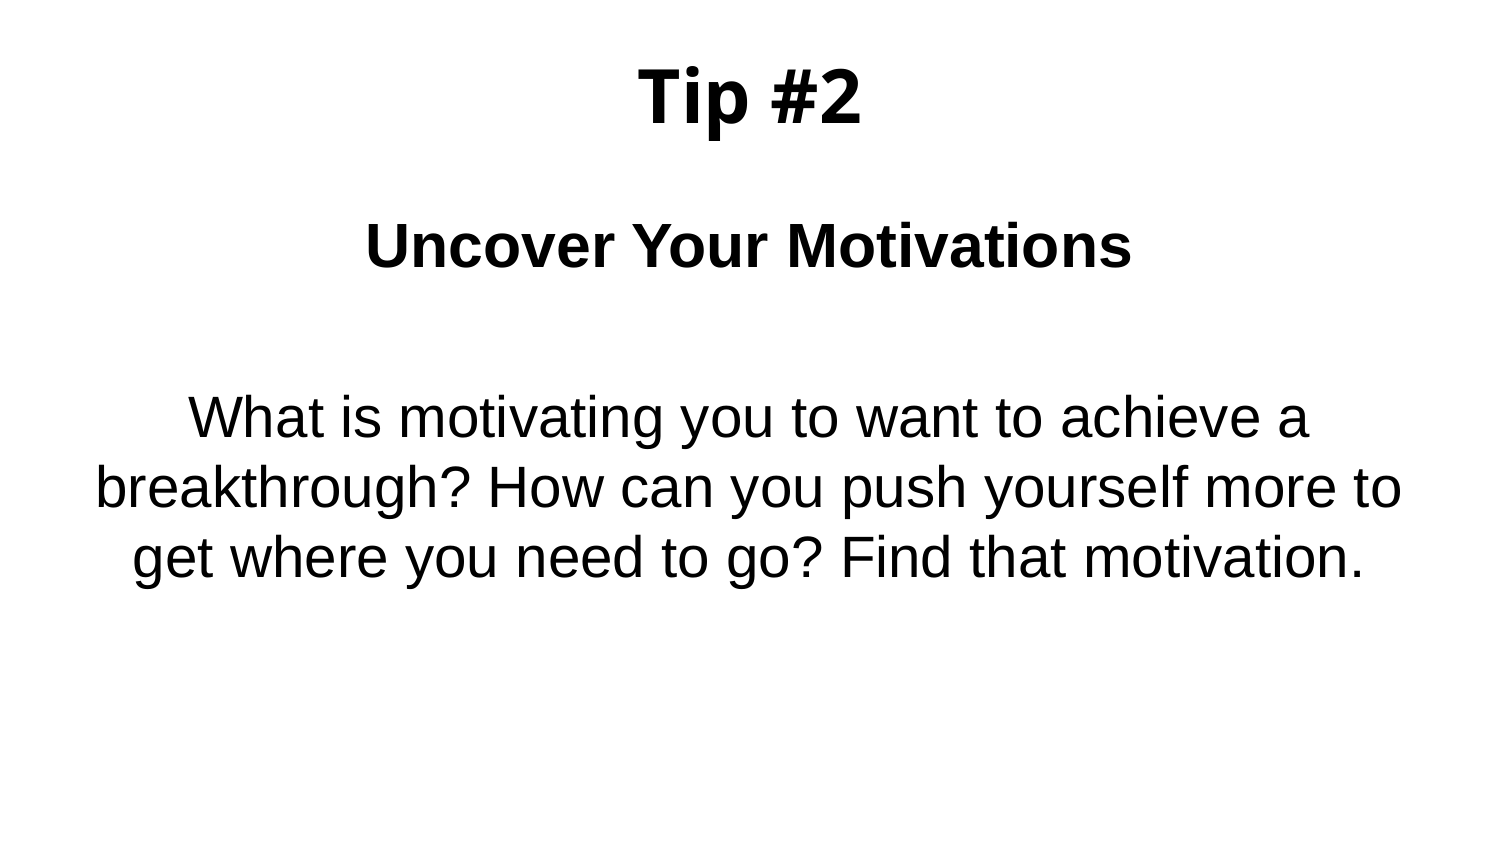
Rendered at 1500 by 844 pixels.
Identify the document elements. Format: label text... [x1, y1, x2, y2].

title Tip #2 [75, 12, 1425, 102]
list Uncover Your Motivations What is motivating you to want to achieve a breakthrough? How can you push yourself more to get where you need to go? Find that motivation. [75, 102, 1425, 832]
